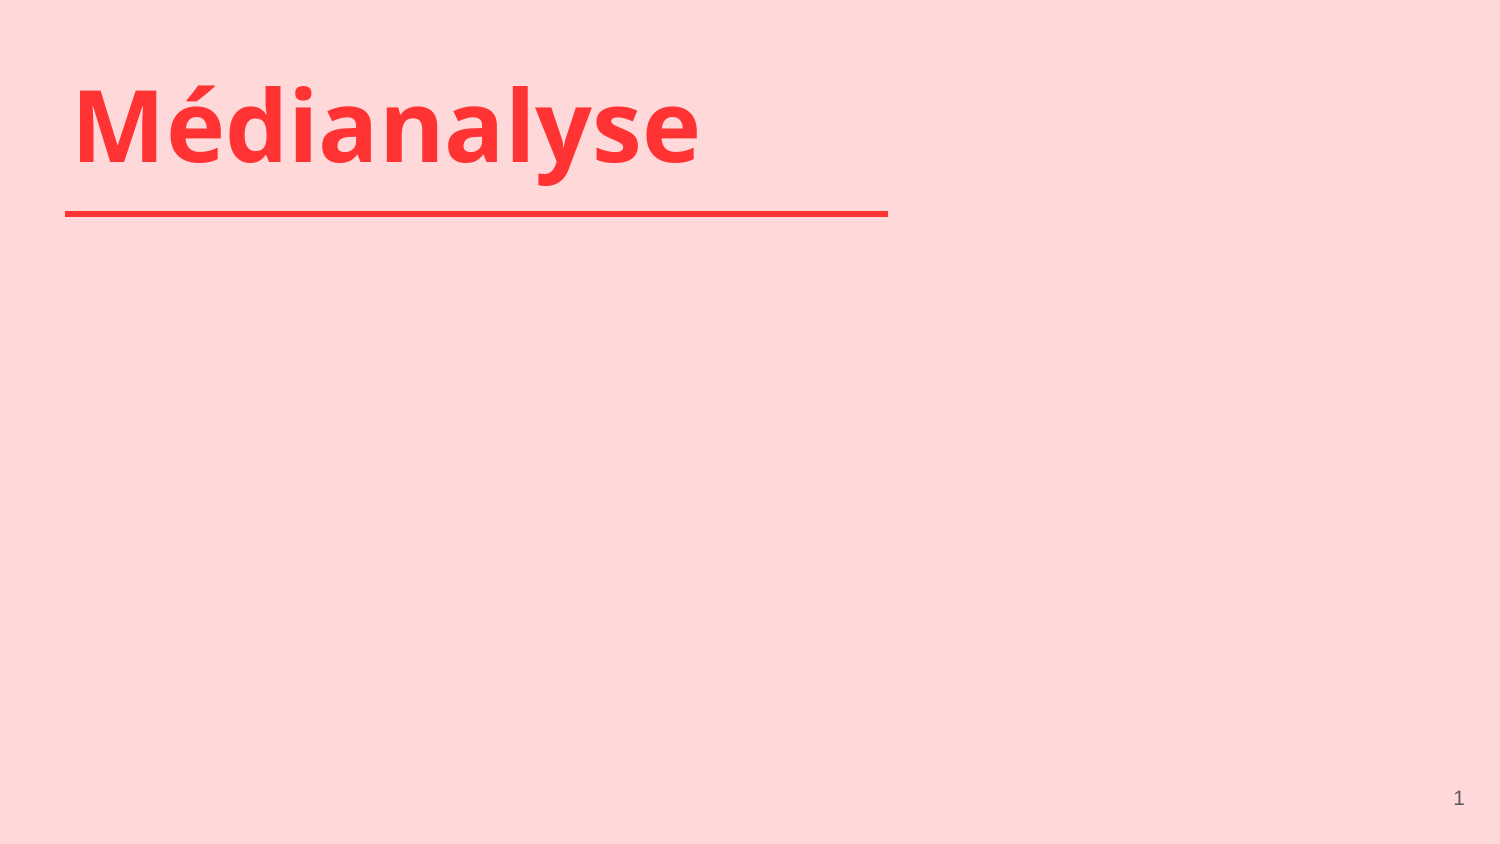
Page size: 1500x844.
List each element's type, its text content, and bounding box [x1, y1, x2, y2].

text_box Médianalyse [66, 57, 1216, 189]
slide_number ‹#› [1389, 764, 1480, 830]
